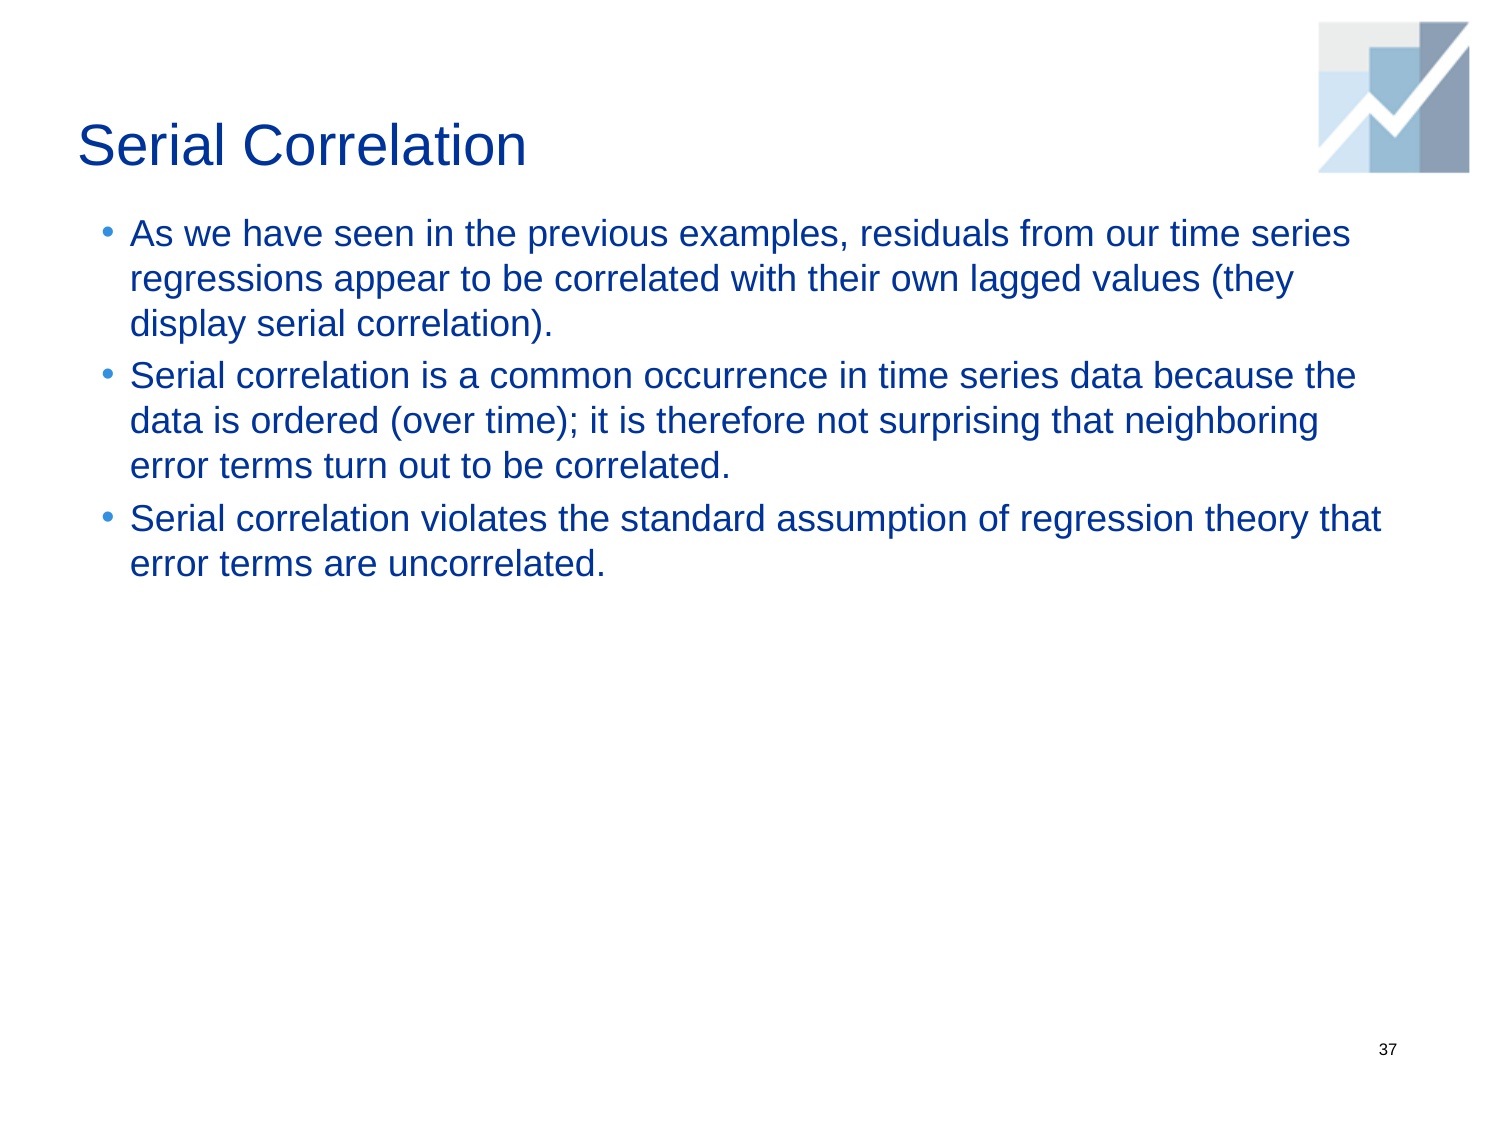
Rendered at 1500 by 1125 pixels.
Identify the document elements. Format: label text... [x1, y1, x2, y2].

slide_number 37 [1262, 1016, 1413, 1067]
text_box As we have seen in the previous examples, residuals from our time series regressions appear to be correlated with their own lagged values (they display serial correlation). Serial correlation is a common occurrence in time series data because the data is ordered (over time); it is therefore not surprising that neighboring error terms turn out to be correlated. Serial correlation violates the standard assumption of regression theory that error terms are uncorrelated. [86, 201, 1424, 1016]
title Serial Correlation [62, 0, 1297, 185]
picture [1300, 11, 1479, 181]
